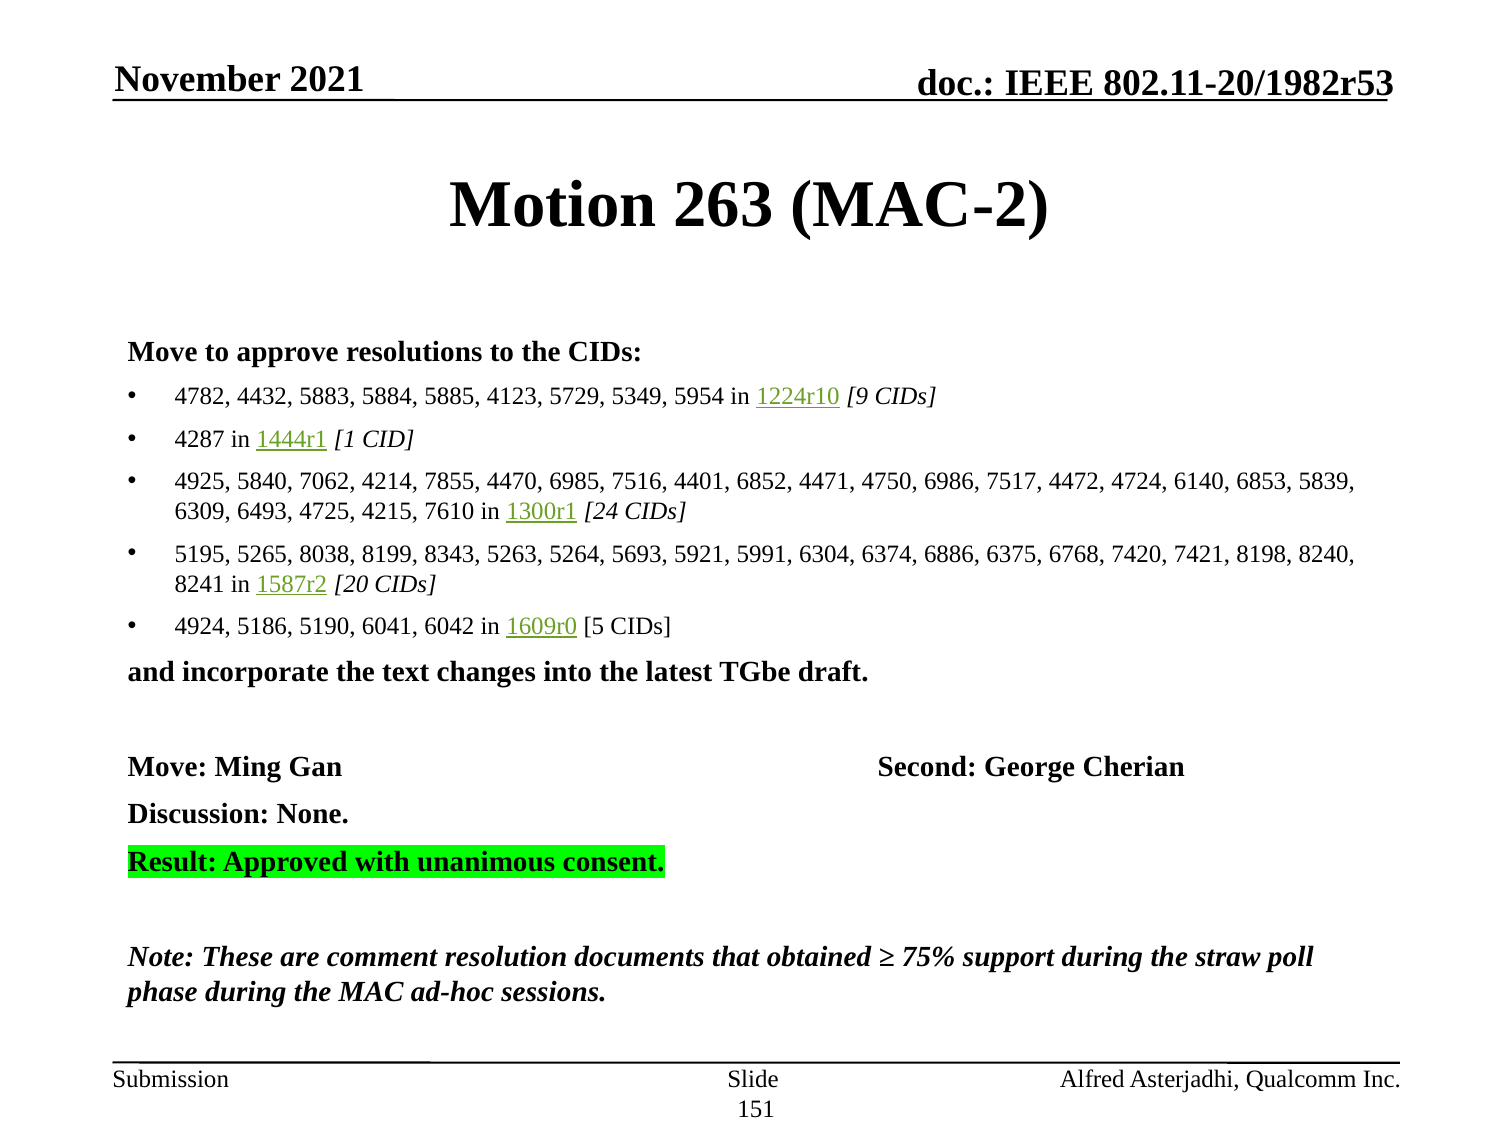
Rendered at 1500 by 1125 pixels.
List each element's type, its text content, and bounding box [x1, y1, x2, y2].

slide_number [114, 54, 423, 100]
footer Alfred Asterjadhi, Qualcomm Inc. [878, 1061, 1402, 1093]
list Move to approve resolutions to the CIDs: 4782, 4432, 5883, 5884, 5885, 4123, 5729, 5349, 5954 in 1224r10 [9 CIDs] 4287 in 1444r1 [1 CID] 4925, 5840, 7062, 4214, 7855, 4470, 6985, 7516, 4401, 6852, 4471, 4750, 6986, 7517, 4472, 4724, 6140, 6853, 5839, 6309, 6493, 4725, 4215, 7610 in 1300r1 [24 CIDs] 5195, 5265, 8038, 8199, 8343, 5263, 5264, 5693, 5921, 5991, 6304, 6374, 6886, 6375, 6768, 7420, 7421, 8198, 8240, 8241 in 1587r2 [20 CIDs] 4924, 5186, 5190, 6041, 6042 in 1609r0 [5 CIDs] and incorporate the text changes into the latest TGbe draft. Move: Ming Gan Second: George Cherian Discussion: None. Result: Approved with unanimous consent. Note: These are comment resolution documents that obtained ≥ 75% support during the straw poll phase during the MAC ad-hoc sessions. [112, 324, 1388, 1063]
slide_number Slide 151 [712, 1061, 800, 1123]
title Motion 263 (MAC-2) [112, 112, 1388, 288]
